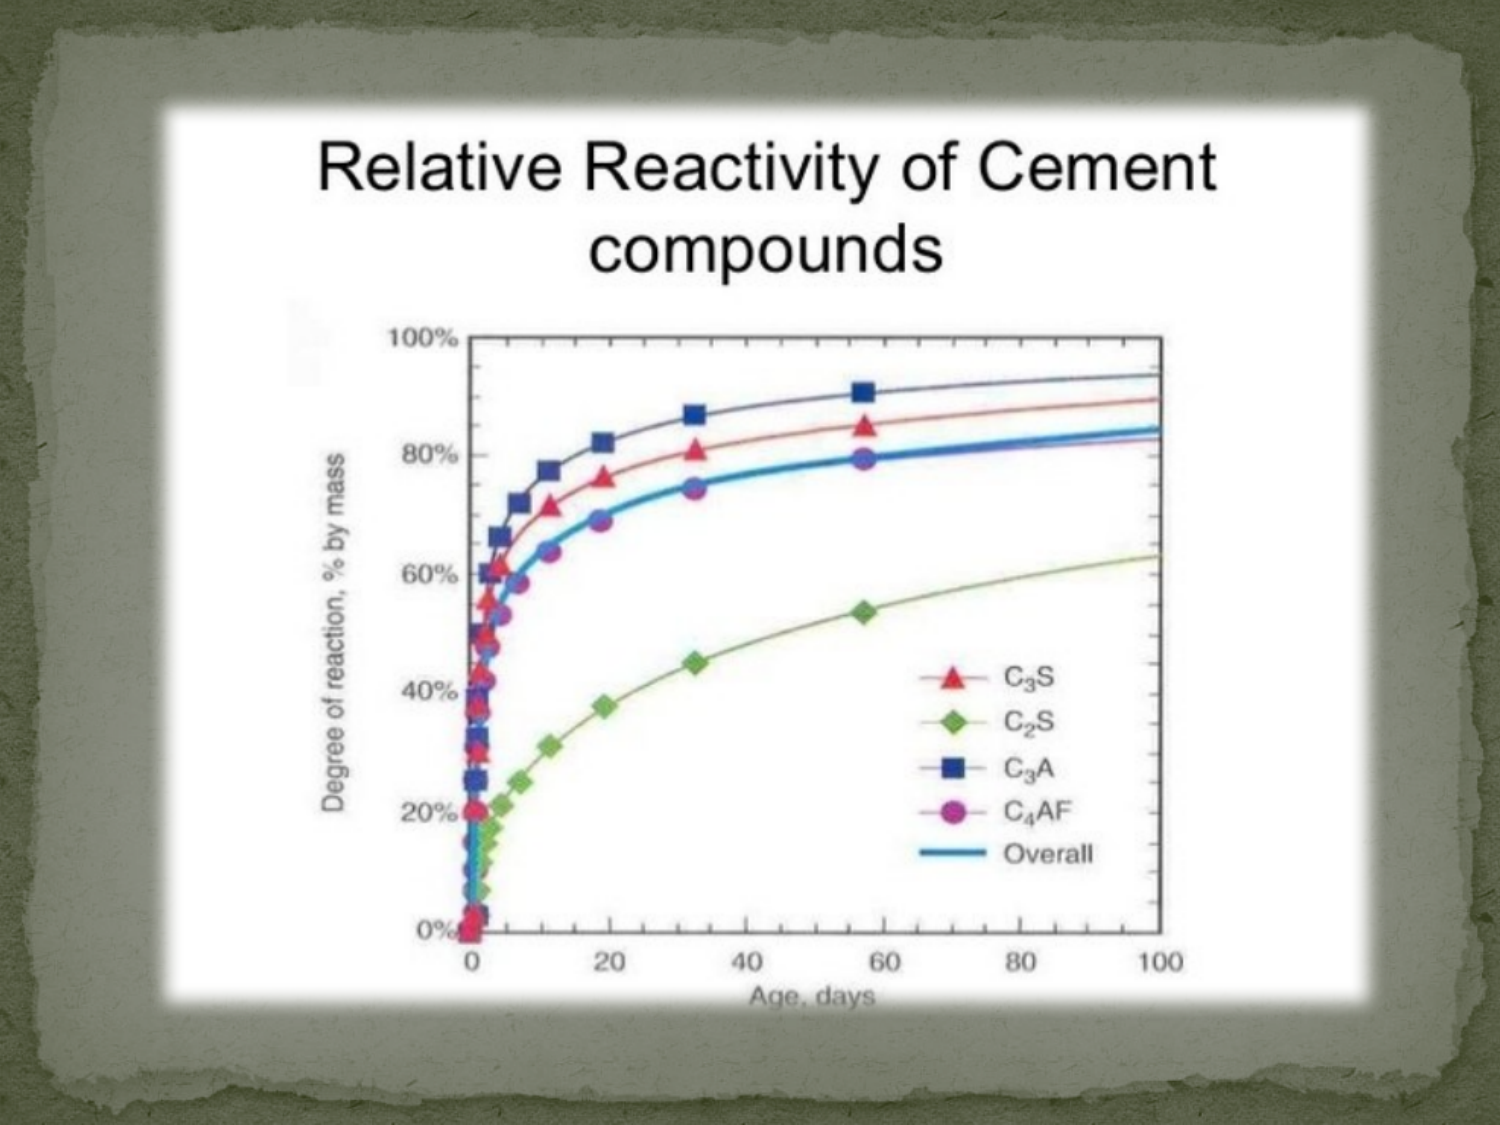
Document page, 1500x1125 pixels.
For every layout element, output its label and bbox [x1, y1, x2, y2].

picture [149, 91, 1386, 1020]
